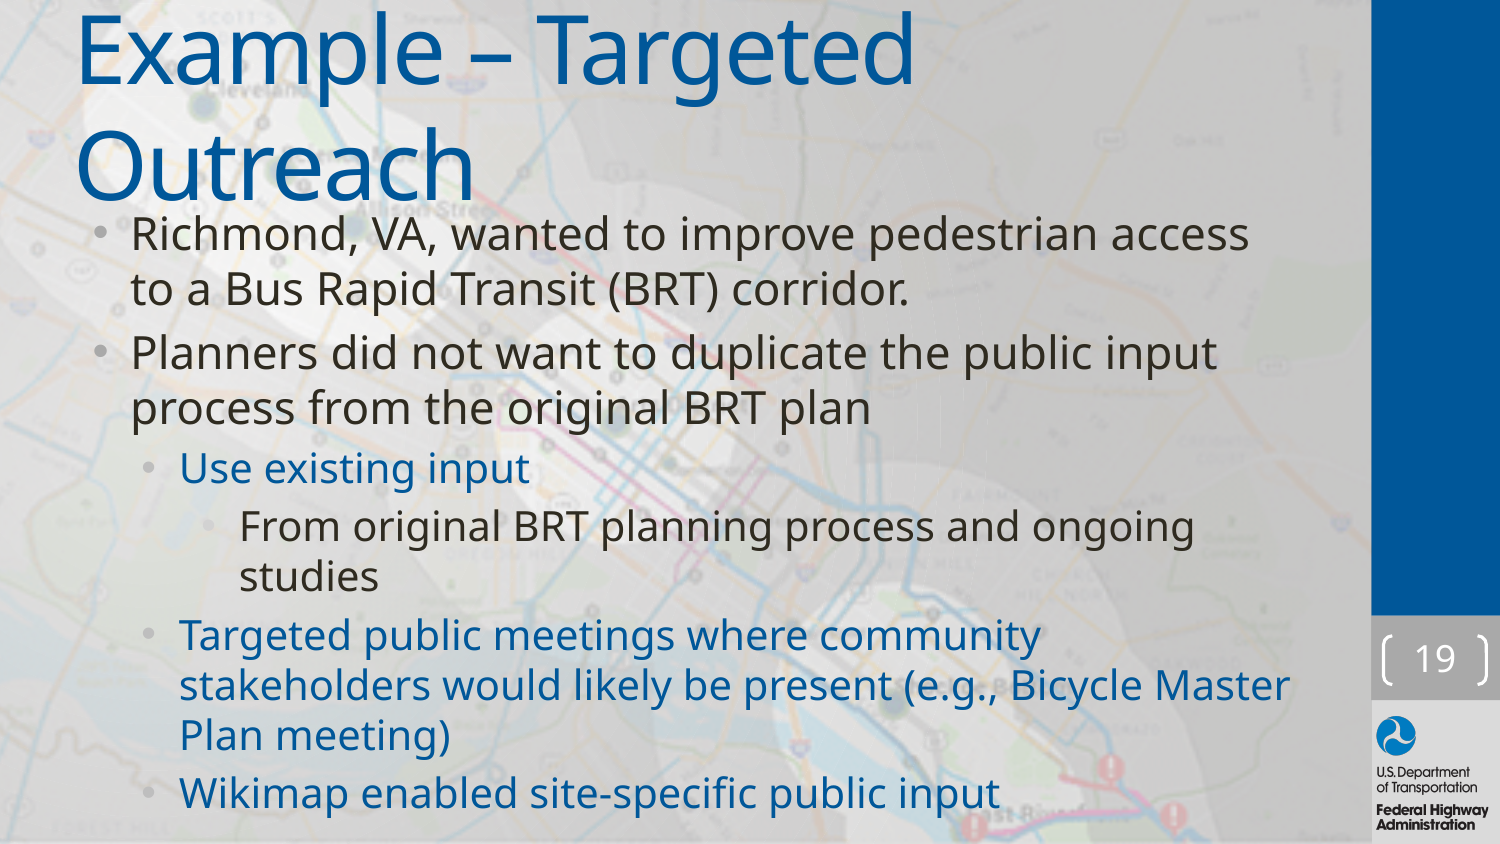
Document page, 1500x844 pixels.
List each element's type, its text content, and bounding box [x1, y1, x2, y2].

slide_number 19 [1383, 634, 1488, 687]
picture [0, 0, 1372, 844]
